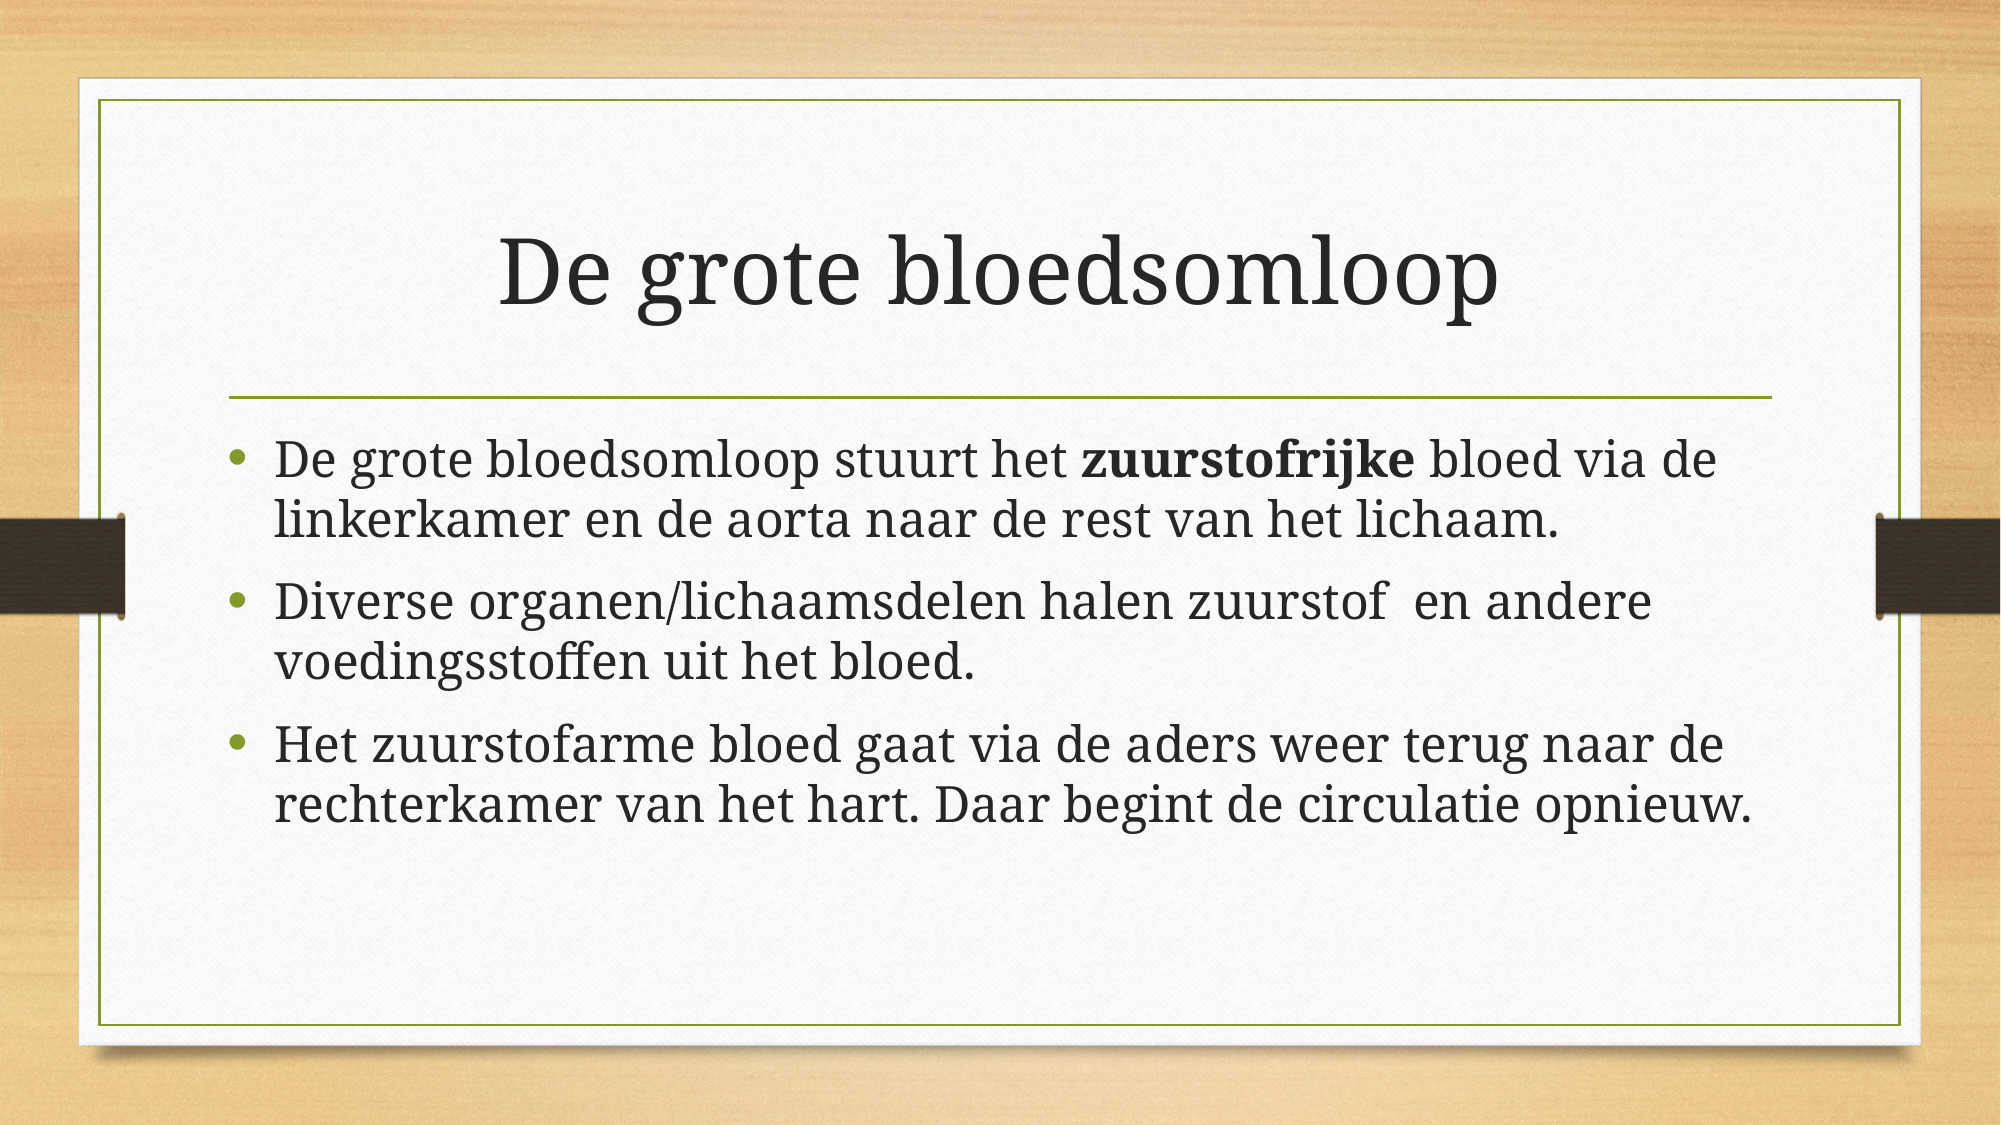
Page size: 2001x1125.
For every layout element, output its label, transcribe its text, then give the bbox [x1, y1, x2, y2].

title De grote bloedsomloop [212, 161, 1788, 375]
list De grote bloedsomloop stuurt het zuurstofrijke bloed via de linkerkamer en de aorta naar de rest van het lichaam. Diverse organen/lichaamsdelen halen zuurstof en andere voedingsstoffen uit het bloed. Het zuurstofarme bloed gaat via de aders weer terug naar de rechterkamer van het hart. Daar begint de circulatie opnieuw. [212, 419, 1788, 964]
picture [0, 0, 2001, 1125]
